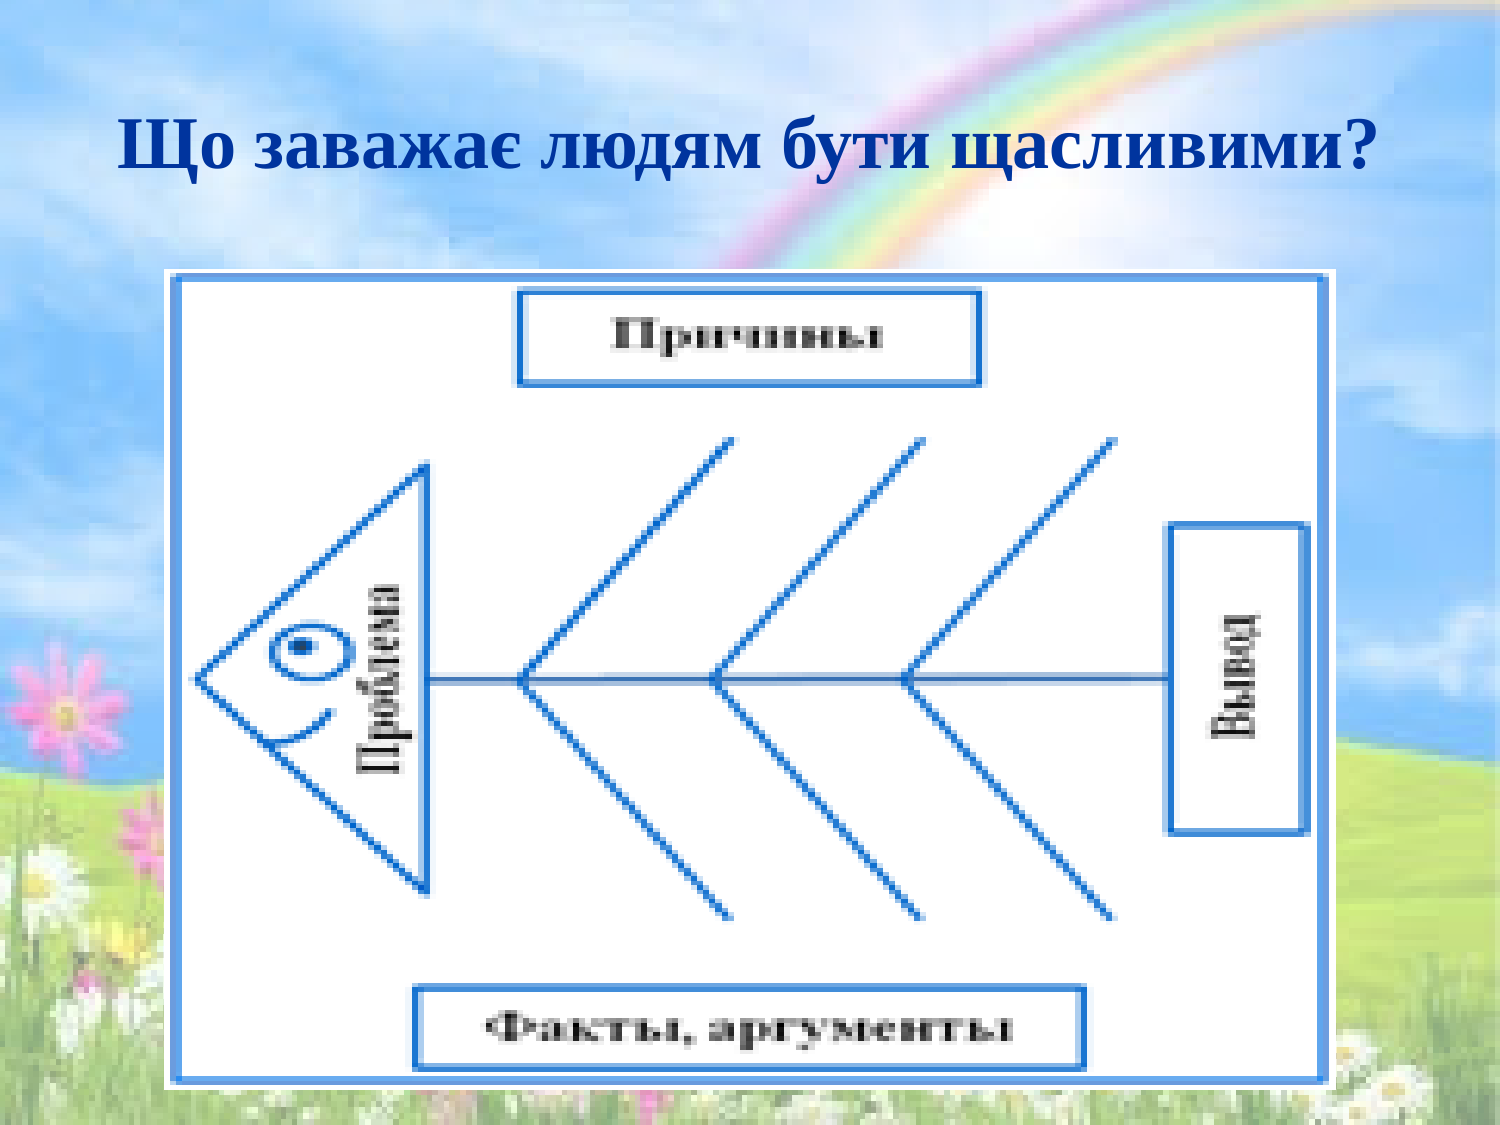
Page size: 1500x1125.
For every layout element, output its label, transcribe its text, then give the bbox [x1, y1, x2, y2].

title Що заважає людям бути щасливими? [75, 45, 1425, 233]
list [163, 269, 1337, 1091]
